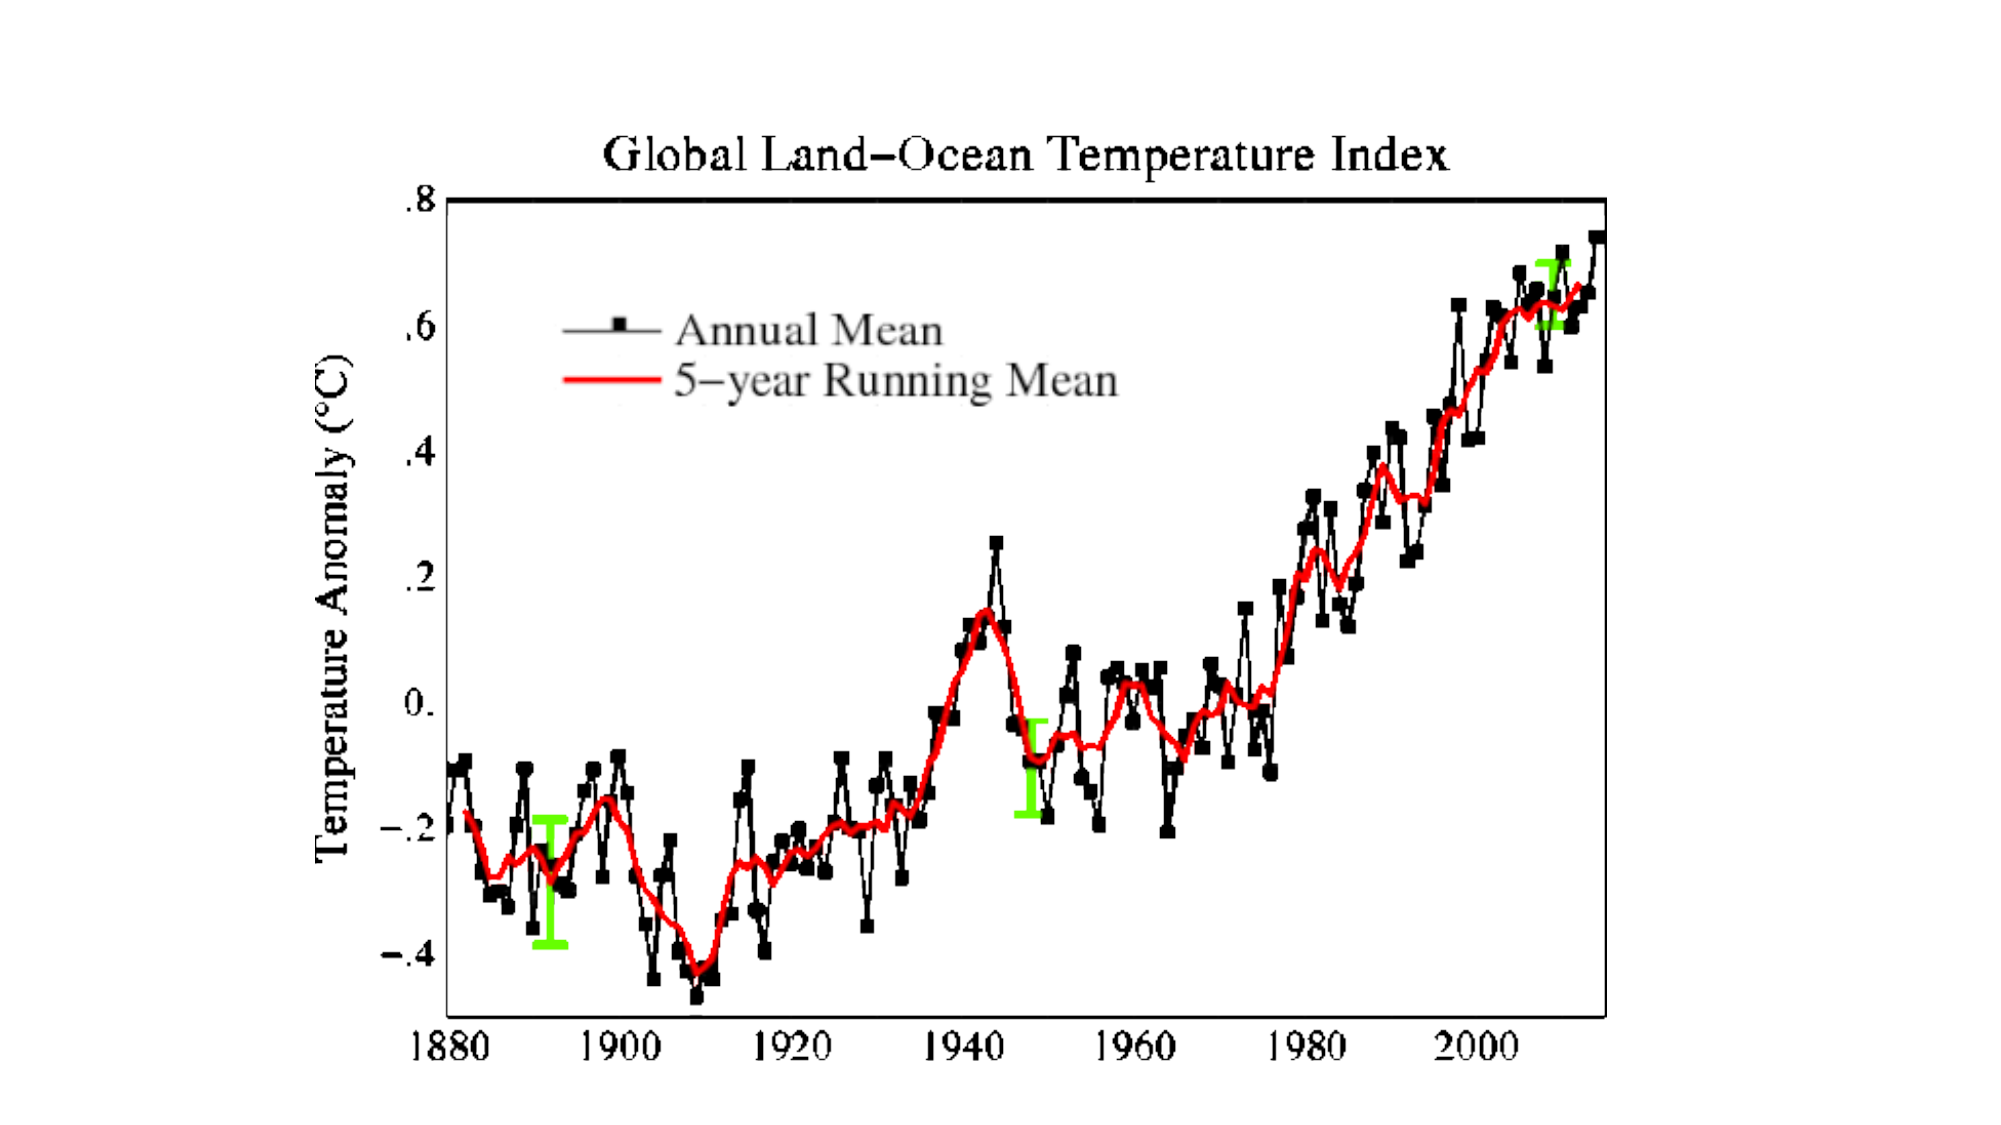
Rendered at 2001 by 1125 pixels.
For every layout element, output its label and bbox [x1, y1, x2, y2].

list [315, 134, 1607, 1063]
